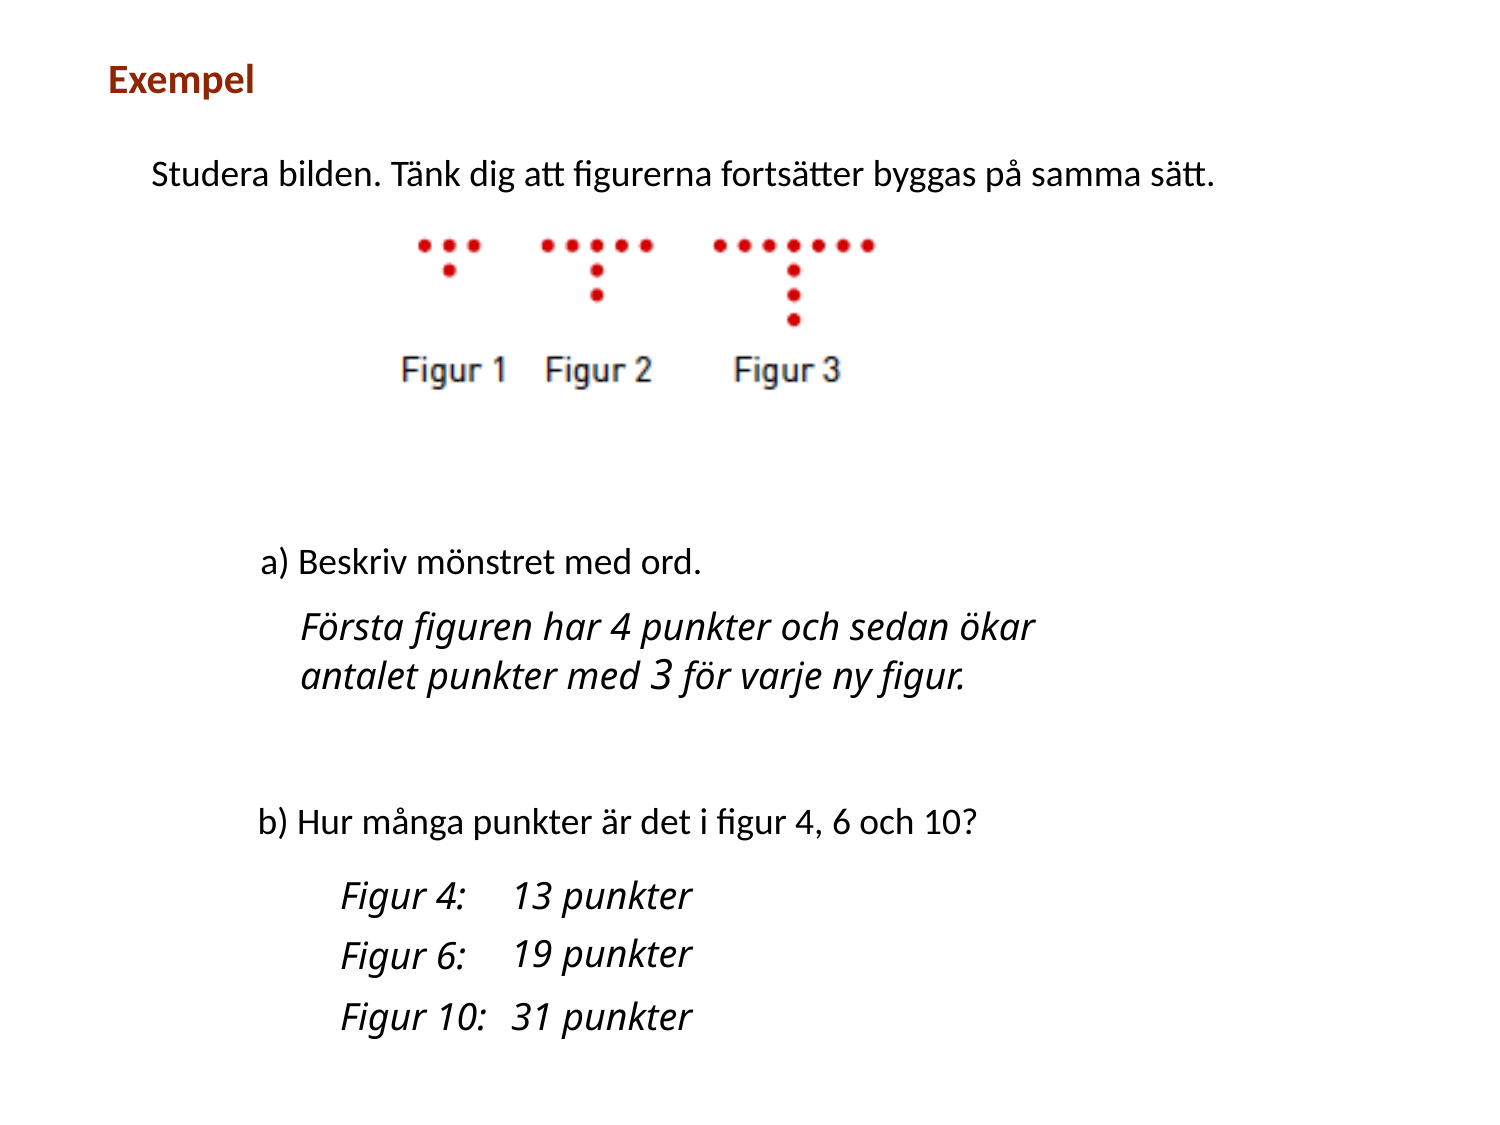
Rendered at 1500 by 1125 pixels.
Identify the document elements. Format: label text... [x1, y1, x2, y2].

text_box b) Hur många punkter är det i figur 4, 6 och 10? [243, 789, 1201, 850]
text_box 19 punkter [496, 922, 722, 983]
text_box Första figuren har 4 punkter och sedan ökar antalet punkter med 3 för varje ny figur. [285, 595, 1082, 706]
text_box Exempel [93, 44, 271, 109]
text_box 31 punkter [496, 985, 722, 1046]
text_box Figur 10: [325, 985, 496, 1046]
text_box a) Beskriv mönstret med ord. [245, 529, 718, 590]
text_box Figur 6: [325, 924, 497, 985]
text_box Figur 4: [325, 864, 496, 924]
text_box 13 punkter [496, 864, 722, 922]
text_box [136, 141, 1364, 413]
